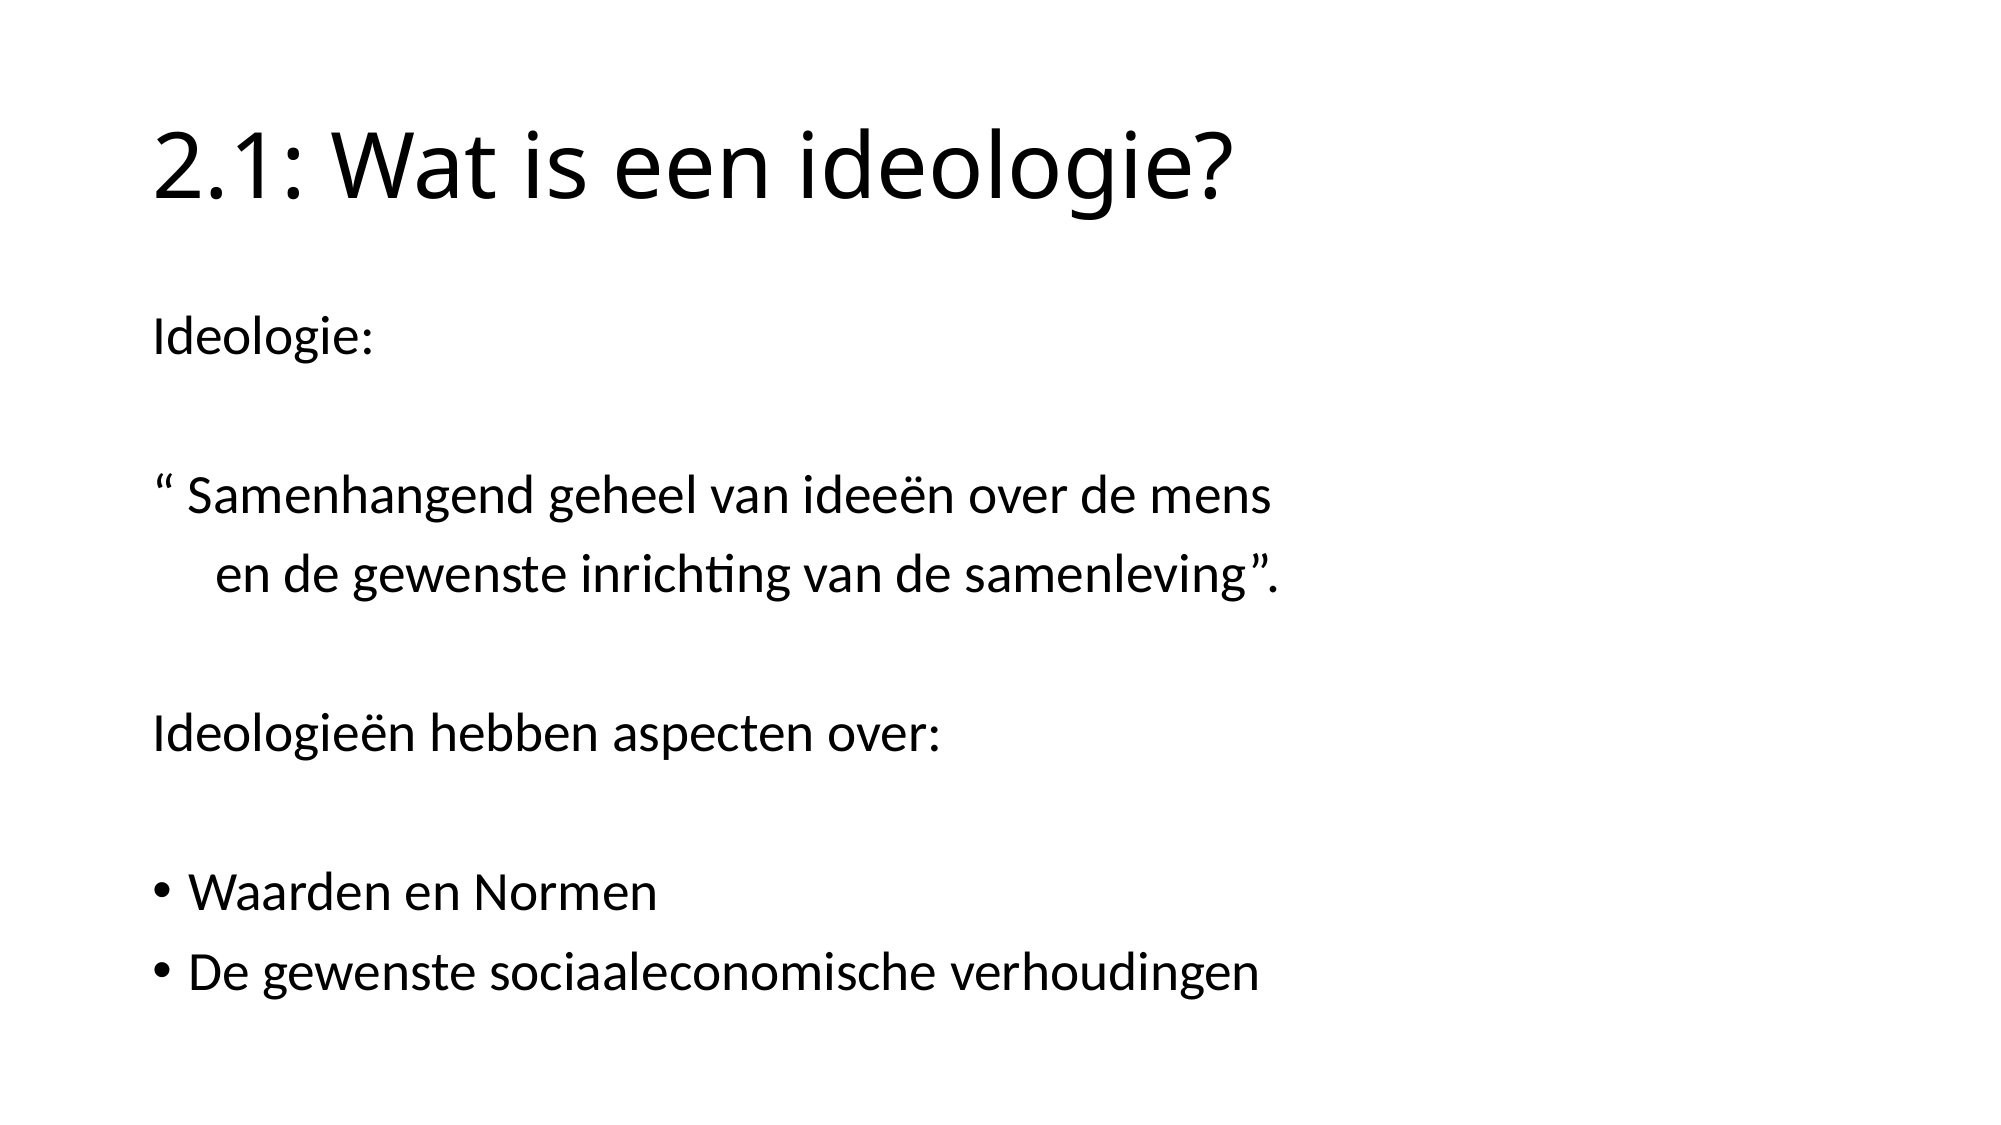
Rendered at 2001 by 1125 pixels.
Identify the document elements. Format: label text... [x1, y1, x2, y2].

title 2.1: Wat is een ideologie? [137, 59, 1863, 278]
list Ideologie: “ Samenhangend geheel van ideeën over de mens en de gewenste inrichting van de samenleving”. Ideologieën hebben aspecten over: Waarden en Normen De gewenste sociaaleconomische verhoudingen [137, 299, 1863, 1014]
